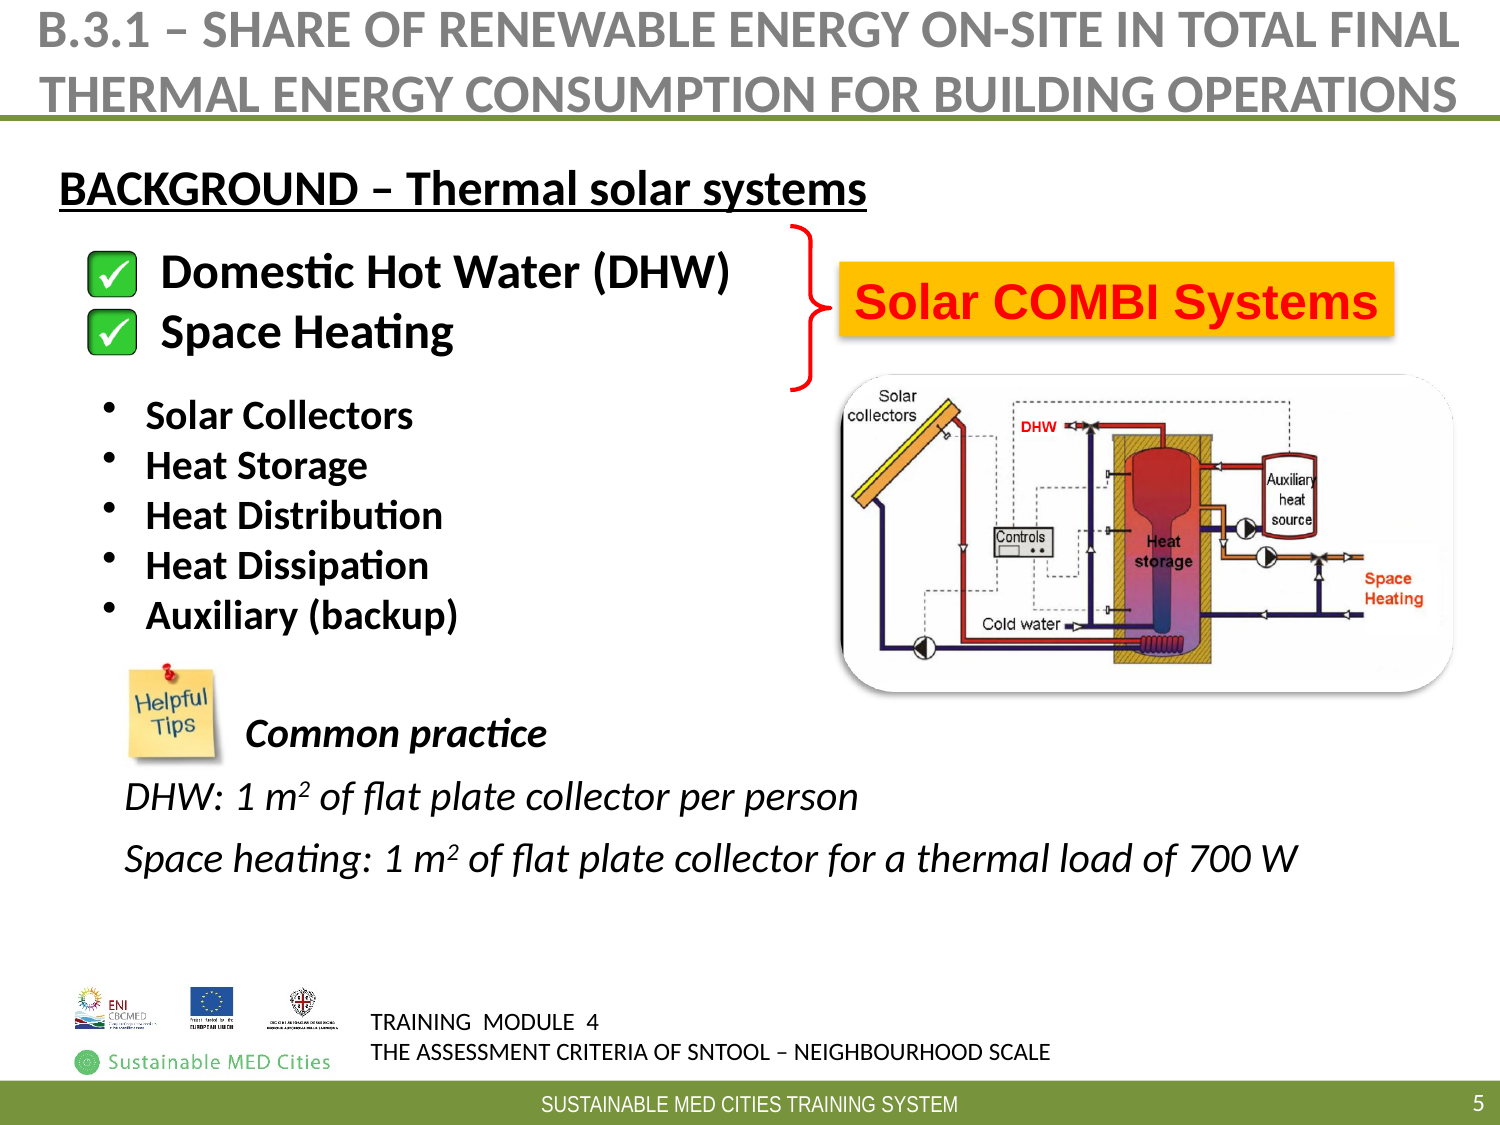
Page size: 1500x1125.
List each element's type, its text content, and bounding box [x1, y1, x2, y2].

text_box [790, 226, 831, 391]
title B.3.1 – SHARE OF RENEWABLE ENERGY ON-SITE IN TOTAL FINAL THERMAL ENERGY CONSUMPTION FOR BUILDING OPERATIONS [0, 0, 1500, 117]
picture [62, 978, 356, 1080]
text_box BACKGROUND – Thermal solar systems [43, 147, 1331, 235]
picture [826, 367, 1461, 706]
picture [122, 662, 229, 770]
text_box Solar Collectors Heat Storage Heat Distribution Heat Dissipation Auxiliary (backup) [87, 380, 646, 646]
picture [68, 237, 158, 389]
text_box Domestic Hot Water (DHW) Space Heating [90, 231, 747, 366]
text_box Common practice DHW: 1 m2 of flat plate collector per person Space heating: 1 m2 of flat plate collector for a thermal load of 700 W [109, 698, 1444, 889]
slide_number 5 [1149, 1078, 1500, 1125]
text_box Solar COMBI Systems [839, 261, 1395, 337]
